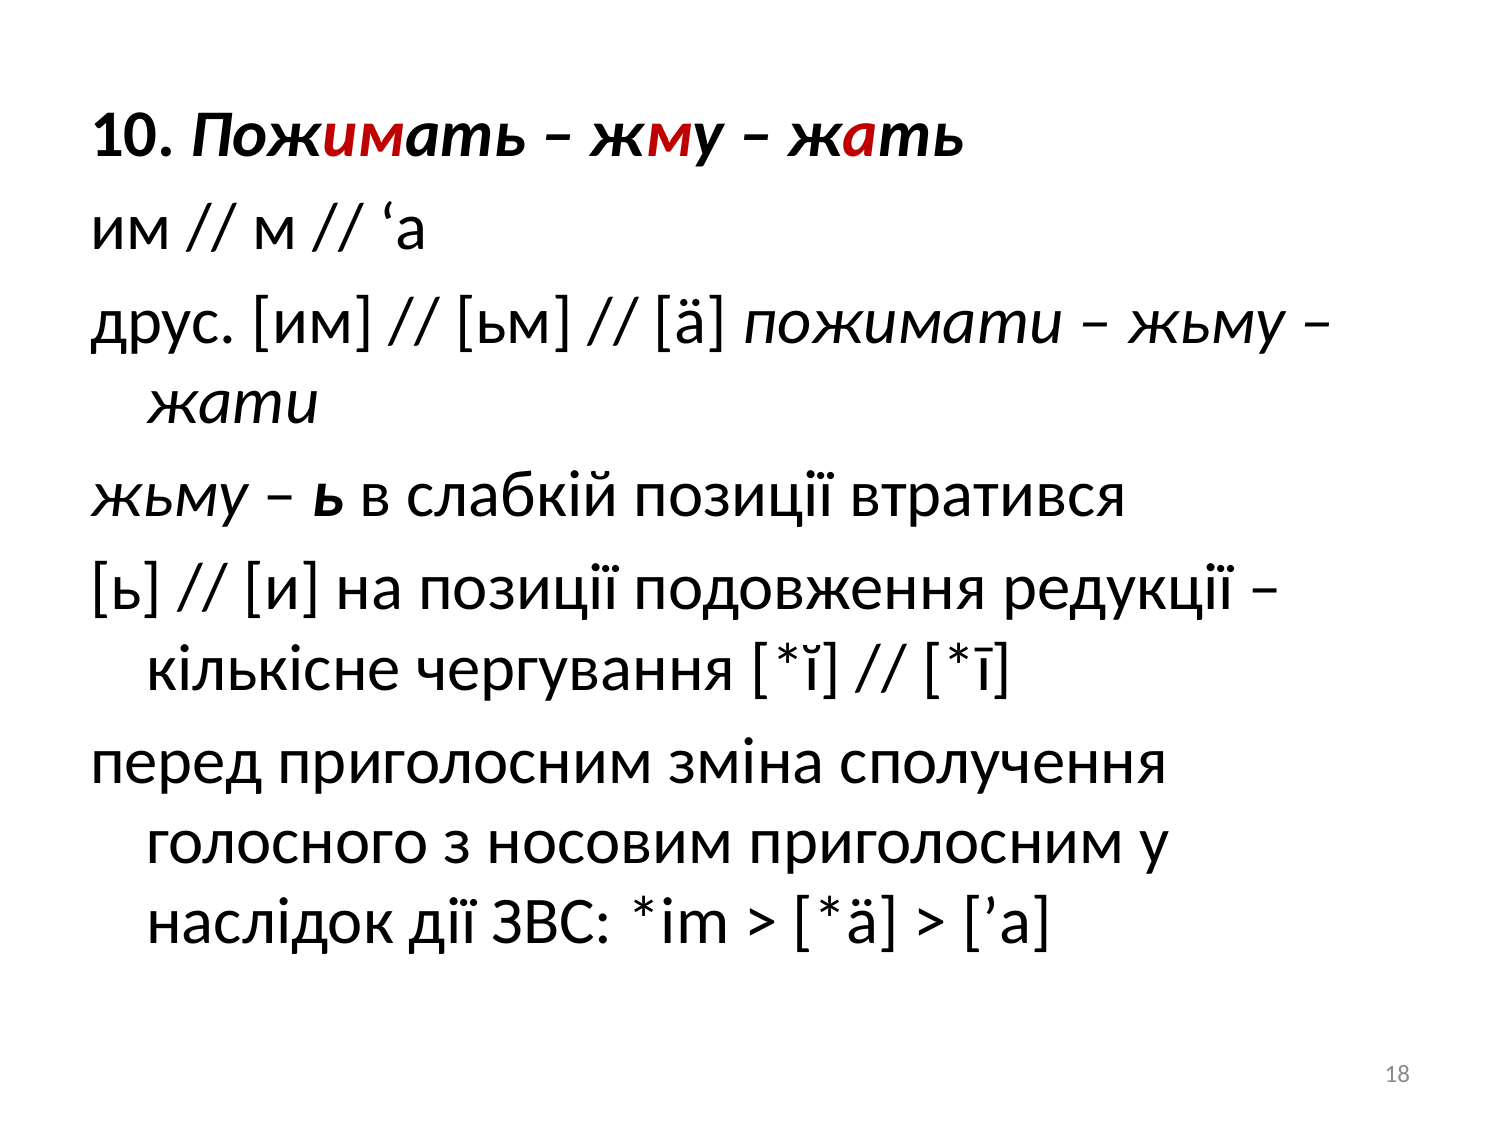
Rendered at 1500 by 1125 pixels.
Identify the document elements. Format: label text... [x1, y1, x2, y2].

slide_number 18 [1074, 1042, 1425, 1103]
list 10. Пожимать – жму – жать им // м // ‘а друс. [им] // [ьм] // [ä] пожимати – жьму – жати жьму – ь в слабкій позиції втратився [ь] // [и] на позиції подовження редукції –кількісне чергування [*ĭ] // [*ī] перед приголосним зміна сполучення голосного з носовим приголосним у наслідок дії ЗВС: *im > [*ä] > [’а] [75, 82, 1425, 1005]
